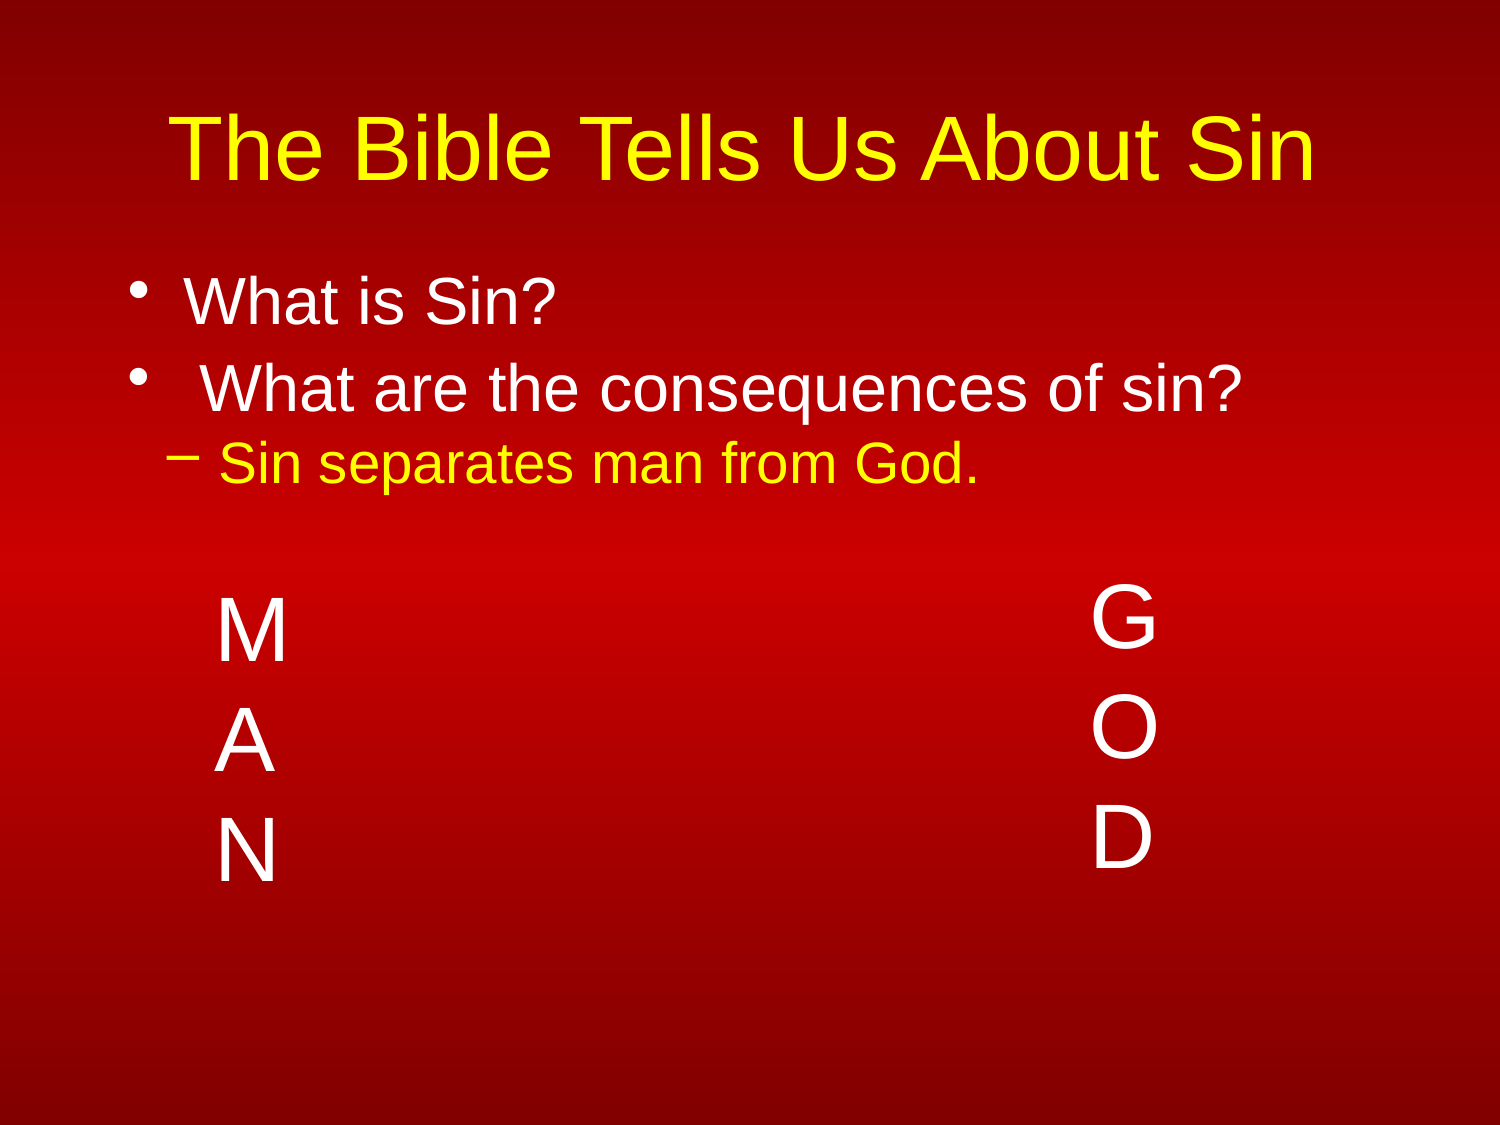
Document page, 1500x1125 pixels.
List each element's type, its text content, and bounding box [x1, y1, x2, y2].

text_box G O D [1074, 563, 1197, 895]
list What is Sin? [112, 249, 1450, 338]
title The Bible Tells Us About Sin [50, 50, 1438, 238]
text_box M A N [200, 563, 322, 908]
text_box What are the consequences of sin? Sin separates man from God. [112, 337, 1413, 563]
